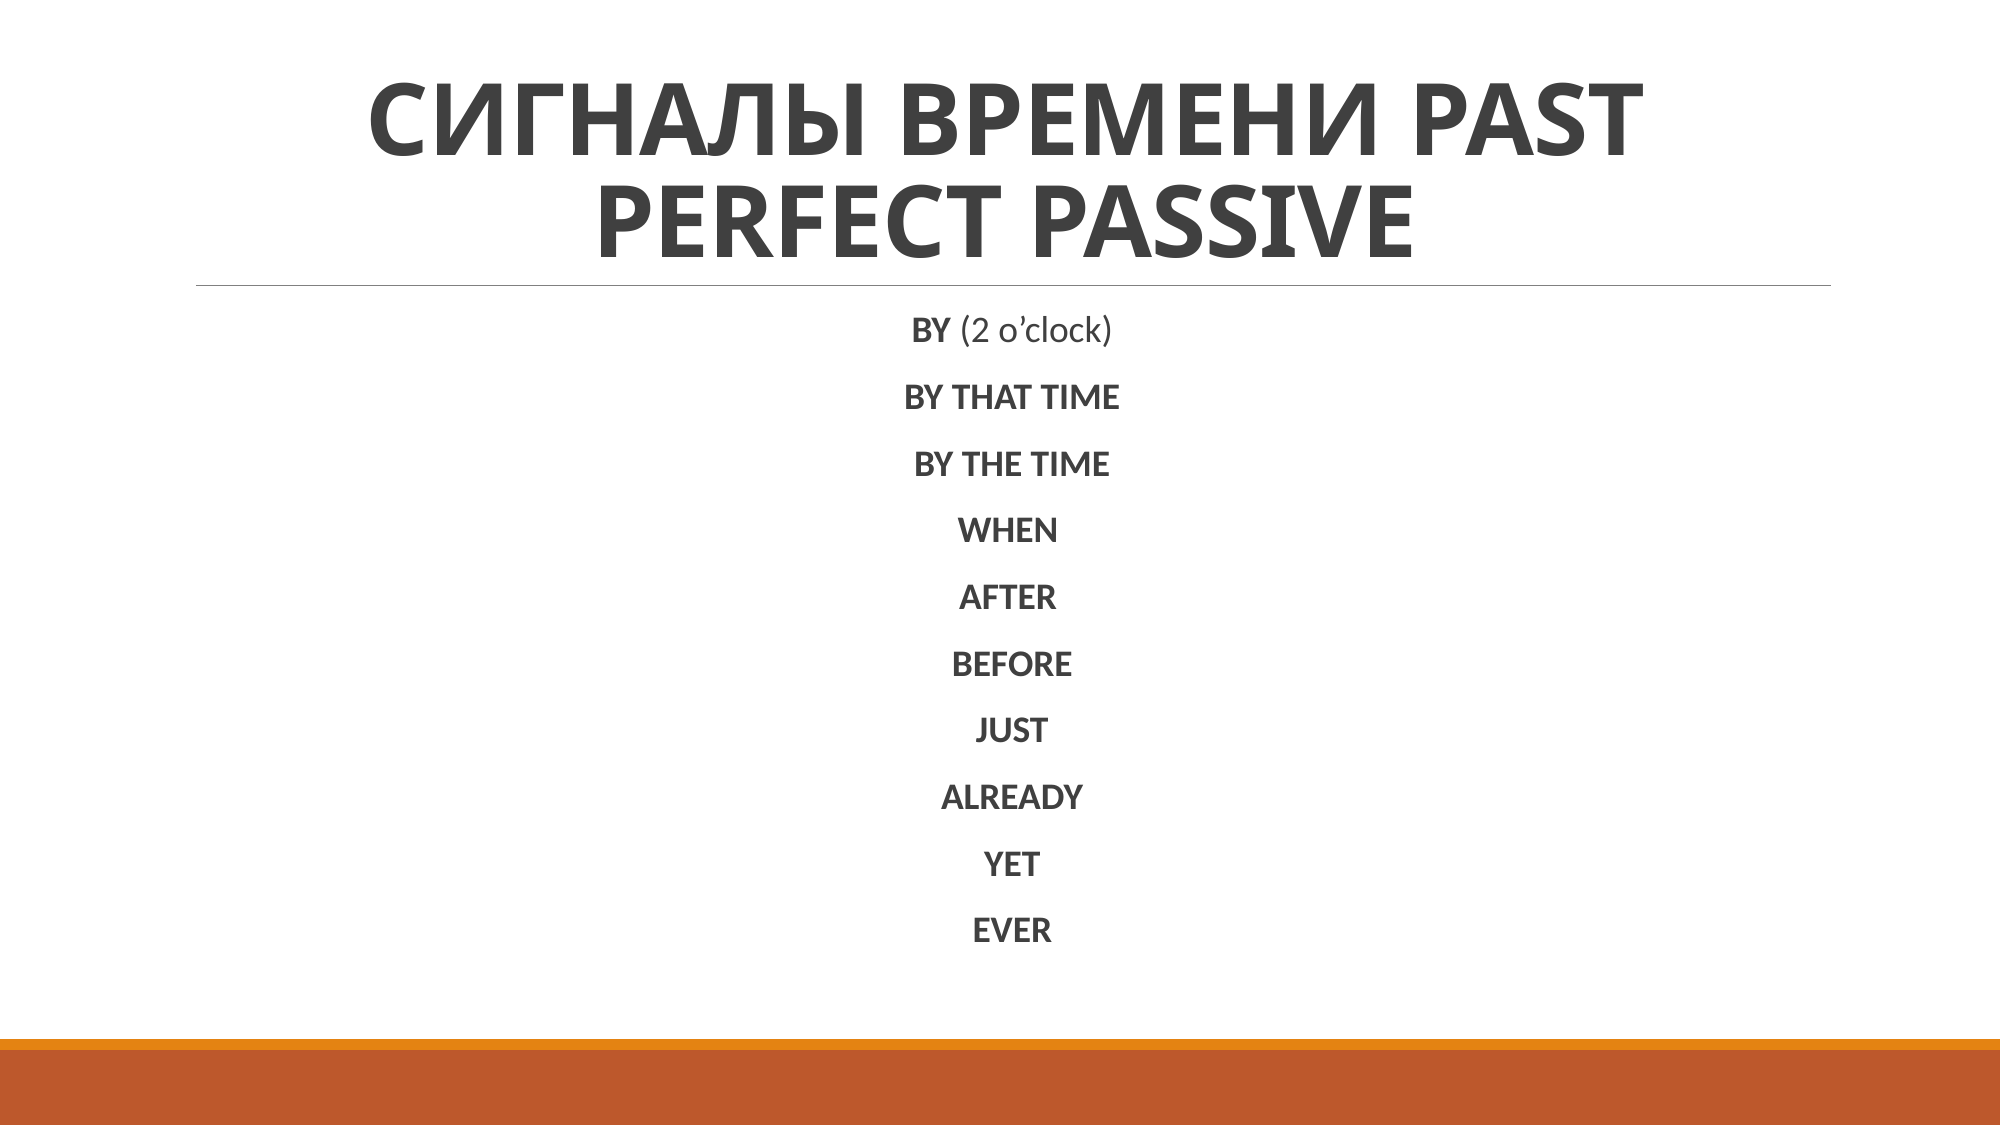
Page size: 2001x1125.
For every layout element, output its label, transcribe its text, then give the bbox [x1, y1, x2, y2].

list BY (2 o’clock) BY THAT TIME BY THE TIME WHEN AFTER BEFORE JUST ALREADY YET EVER [180, 302, 1830, 963]
title СИГНАЛЫ ВРЕМЕНИ PAST PERFECT PASSIVE [180, 47, 1830, 285]
